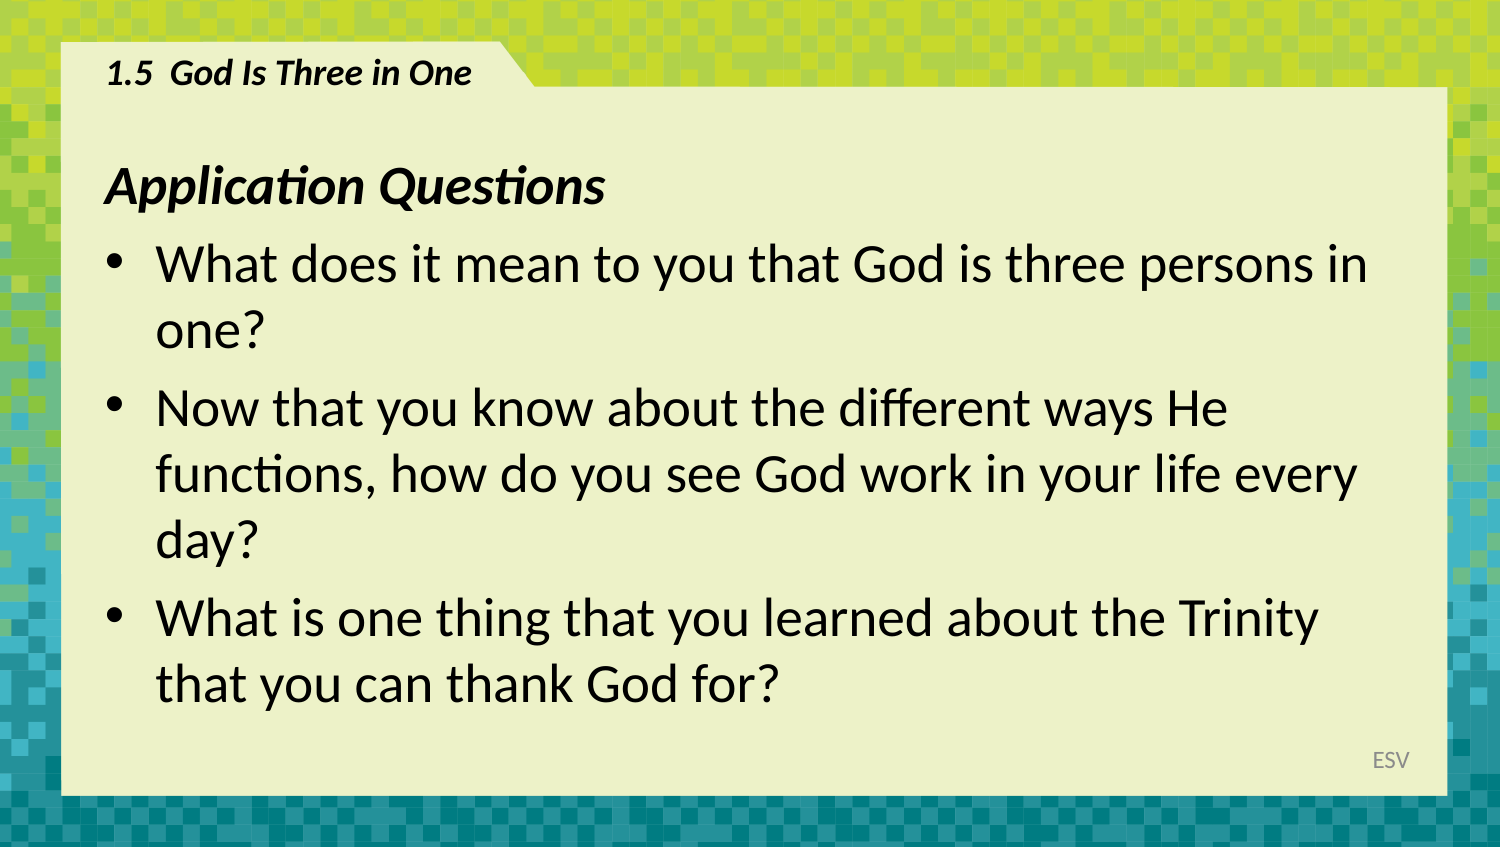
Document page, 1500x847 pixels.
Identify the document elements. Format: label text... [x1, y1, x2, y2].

list Application Questions What does it mean to you that God is three persons in one? Now that you know about the different ways He functions, how do you see God work in your life every day? What is one thing that you learned about the Trinity that you can thank God for? [89, 141, 1403, 722]
footer ESV [950, 736, 1425, 782]
picture [0, 0, 1500, 847]
title 1.5 God Is Three in One [89, 33, 1420, 108]
